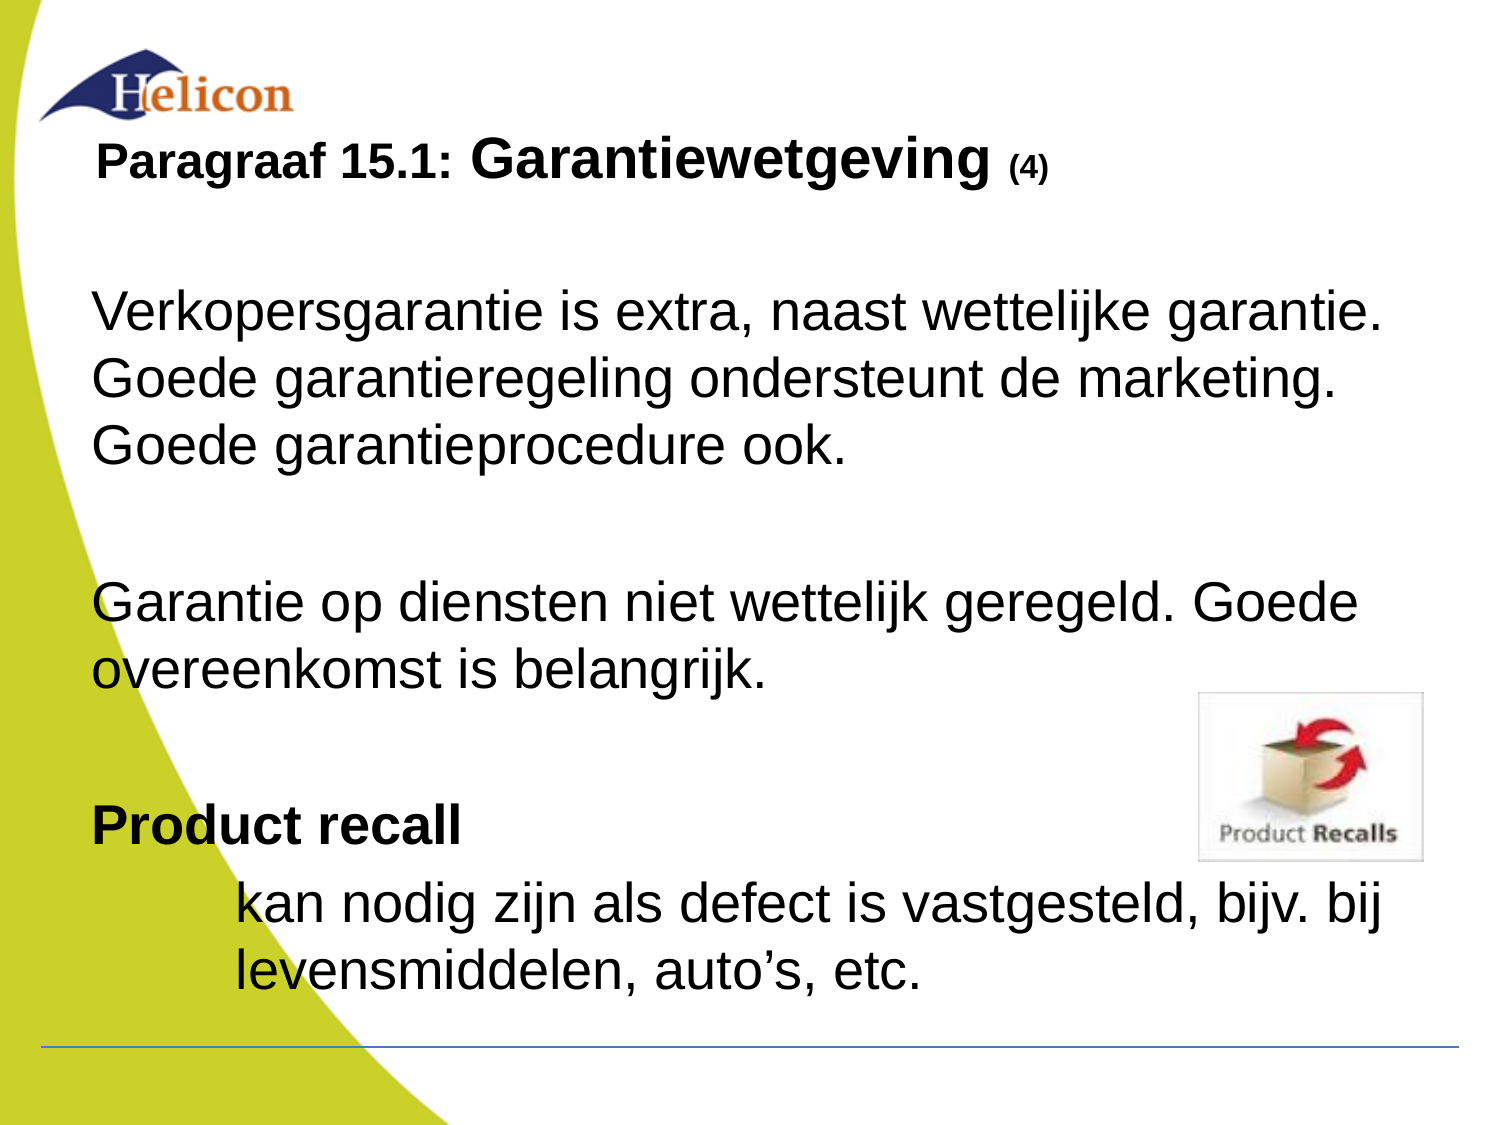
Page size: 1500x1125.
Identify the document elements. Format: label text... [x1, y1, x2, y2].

title Paragraaf 15.1: Garantiewetgeving (4) [80, 61, 1431, 249]
picture [0, 0, 1500, 1125]
list Verkopersgarantie is extra, naast wettelijke garantie. Goede garantieregeling ondersteunt de marketing. Goede garantieprocedure ook. Garantie op diensten niet wettelijk geregeld. Goede overeenkomst is belangrijk. Product recall kan nodig zijn als defect is vastgesteld, bijv. bij levensmiddelen, auto’s, etc. [76, 267, 1427, 1010]
